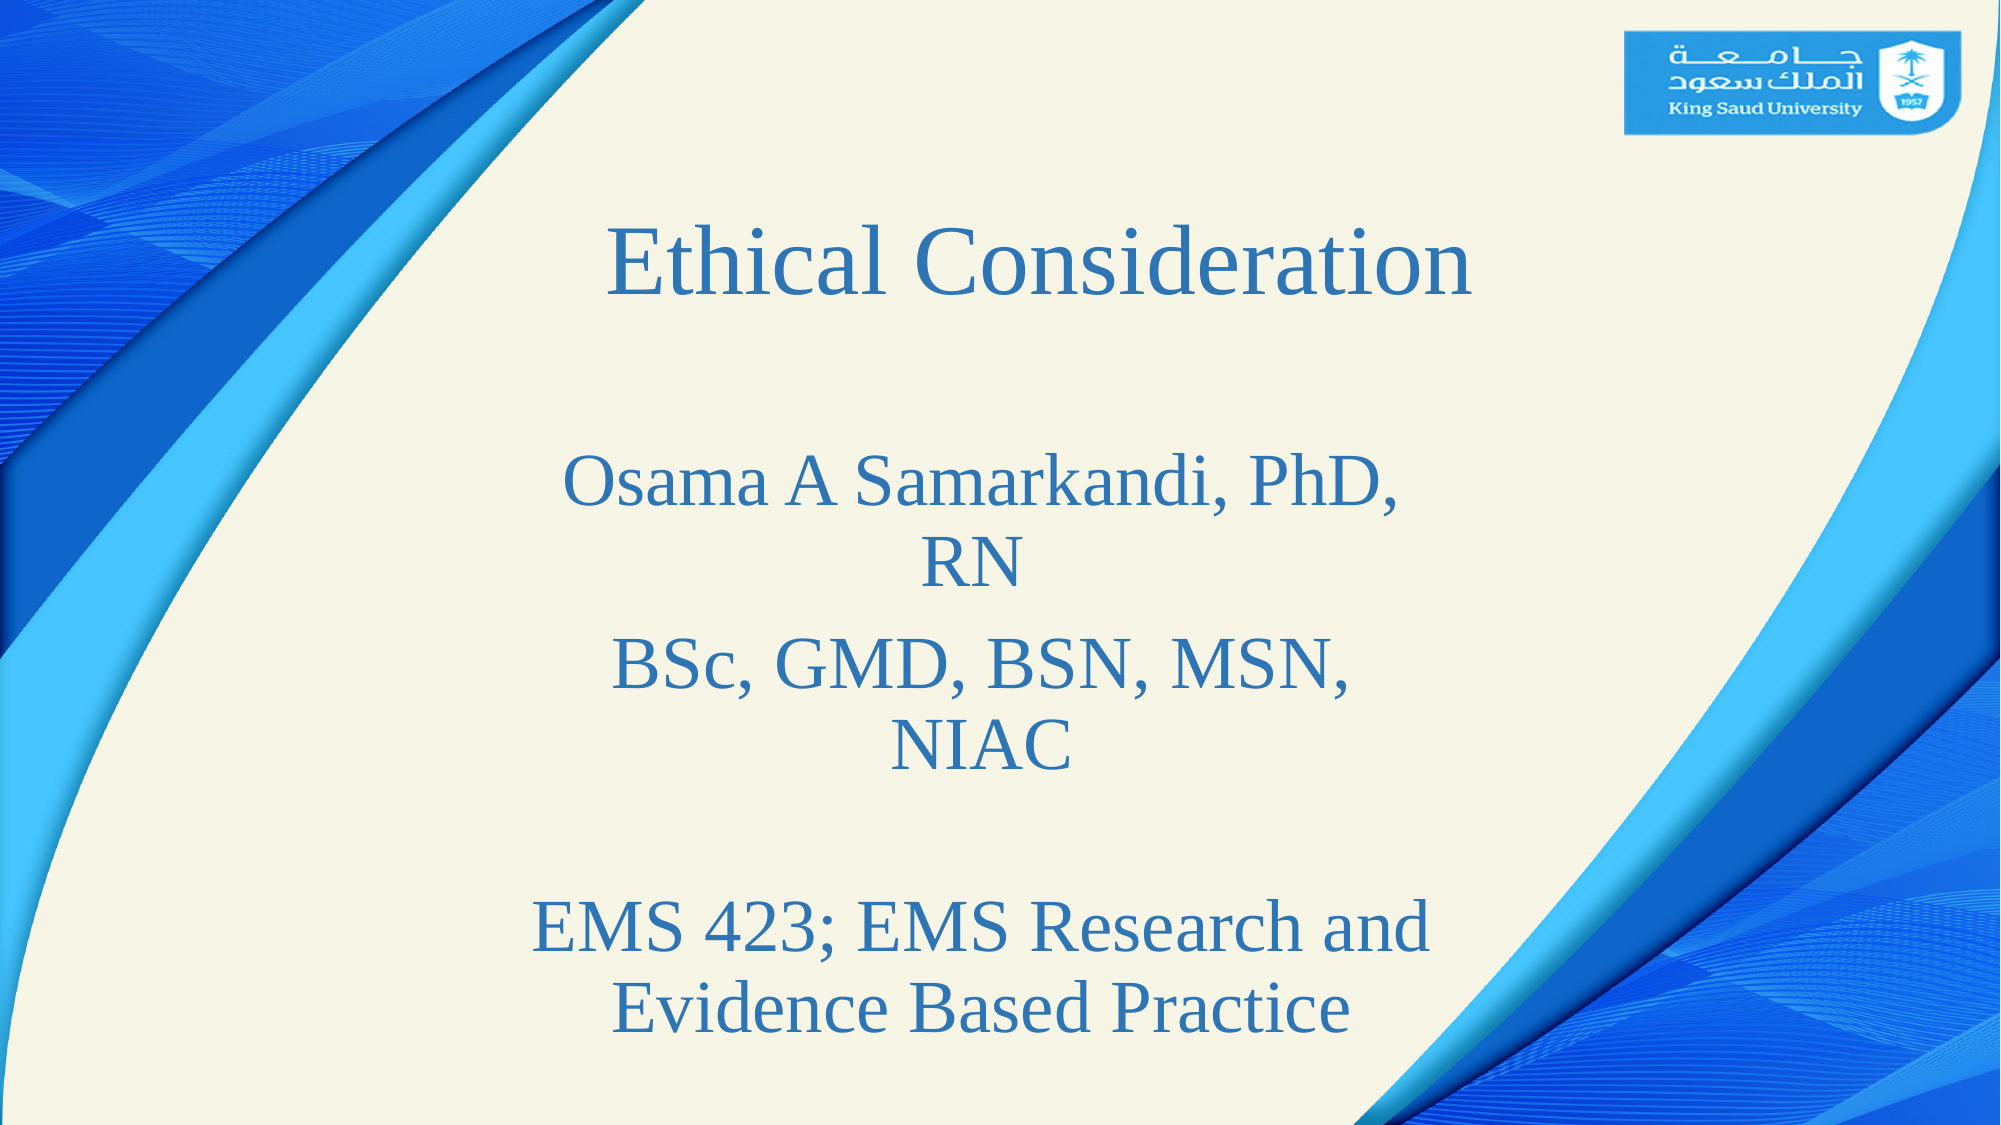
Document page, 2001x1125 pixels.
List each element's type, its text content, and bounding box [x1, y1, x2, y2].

title Ethical Consideration [290, 128, 1791, 324]
subtitle Osama A Samarkandi, PhD, RN BSc, GMD, BSN, MSN, NIAC EMS 423; EMS Research and Evidence Based Practice [496, 433, 1467, 705]
picture [0, 0, 2001, 1125]
